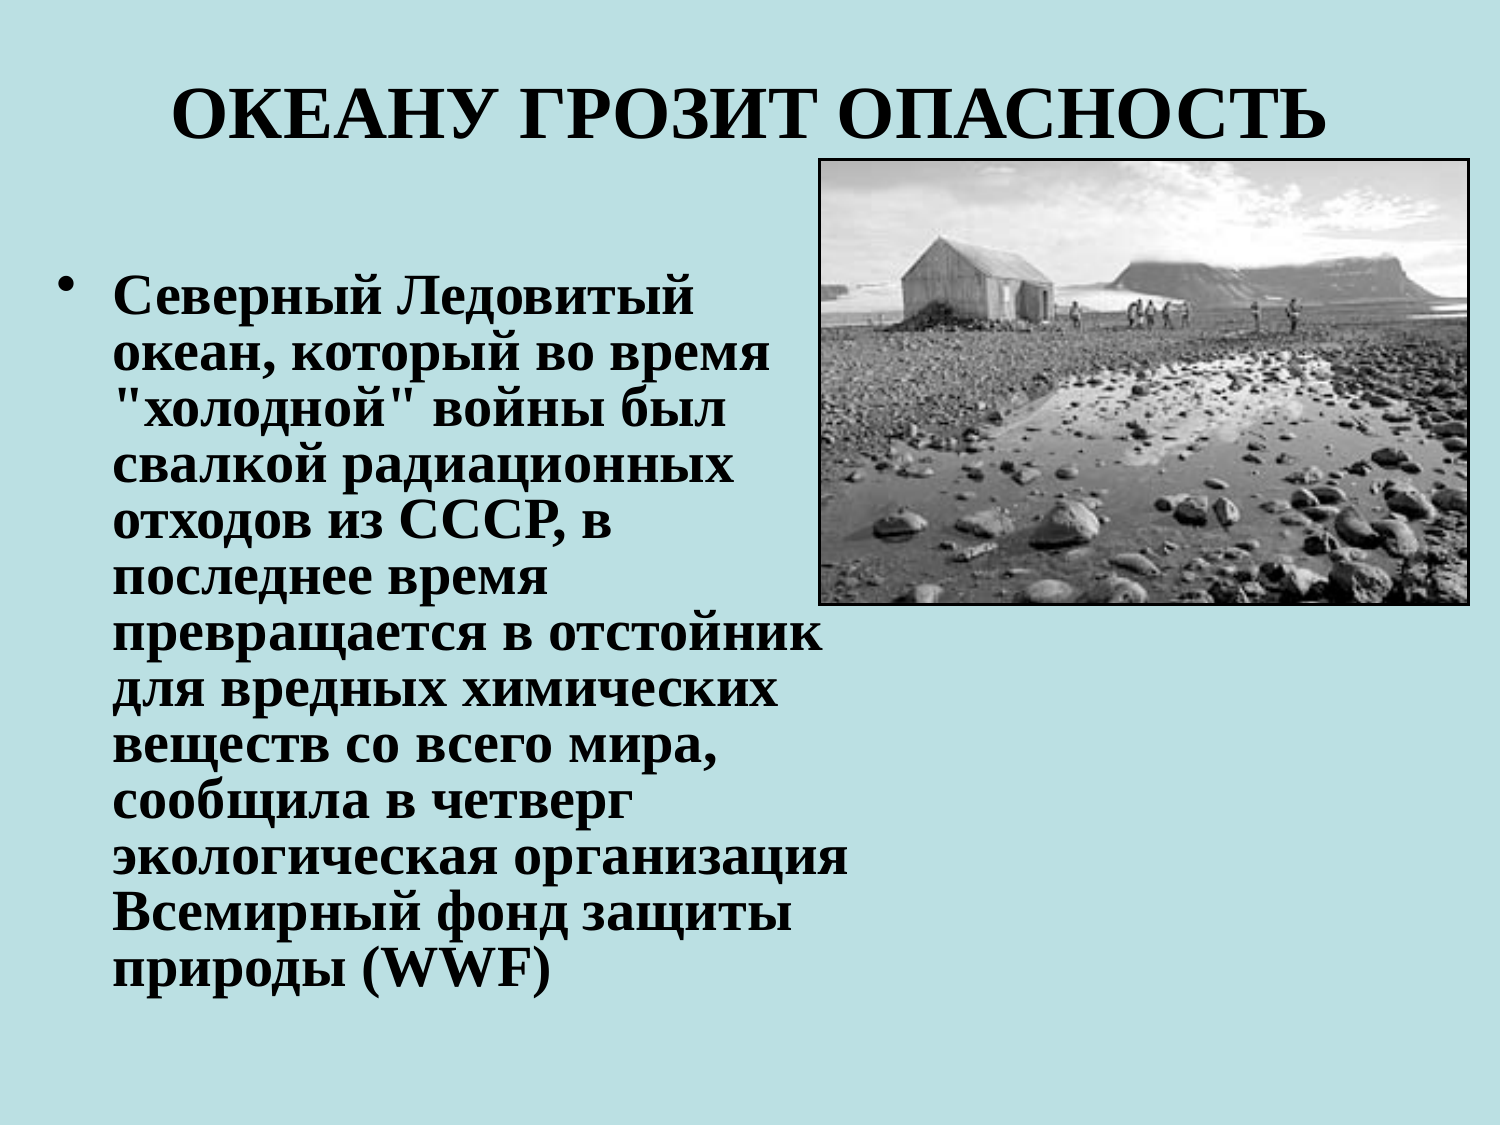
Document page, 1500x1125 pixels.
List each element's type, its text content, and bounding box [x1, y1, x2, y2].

list Северный Ледовитый океан, который во время "холодной" войны был свалкой радиационных отходов из СССР, в последнее время превращается в отстойник для вредных химических веществ со всего мира, сообщила в четверг экологическая организация Всемирный фонд защиты природы (WWF) [40, 262, 881, 1071]
picture [820, 160, 1468, 604]
title ОКЕАНУ ГРОЗИТ ОПАСНОСТЬ [74, 44, 1426, 173]
